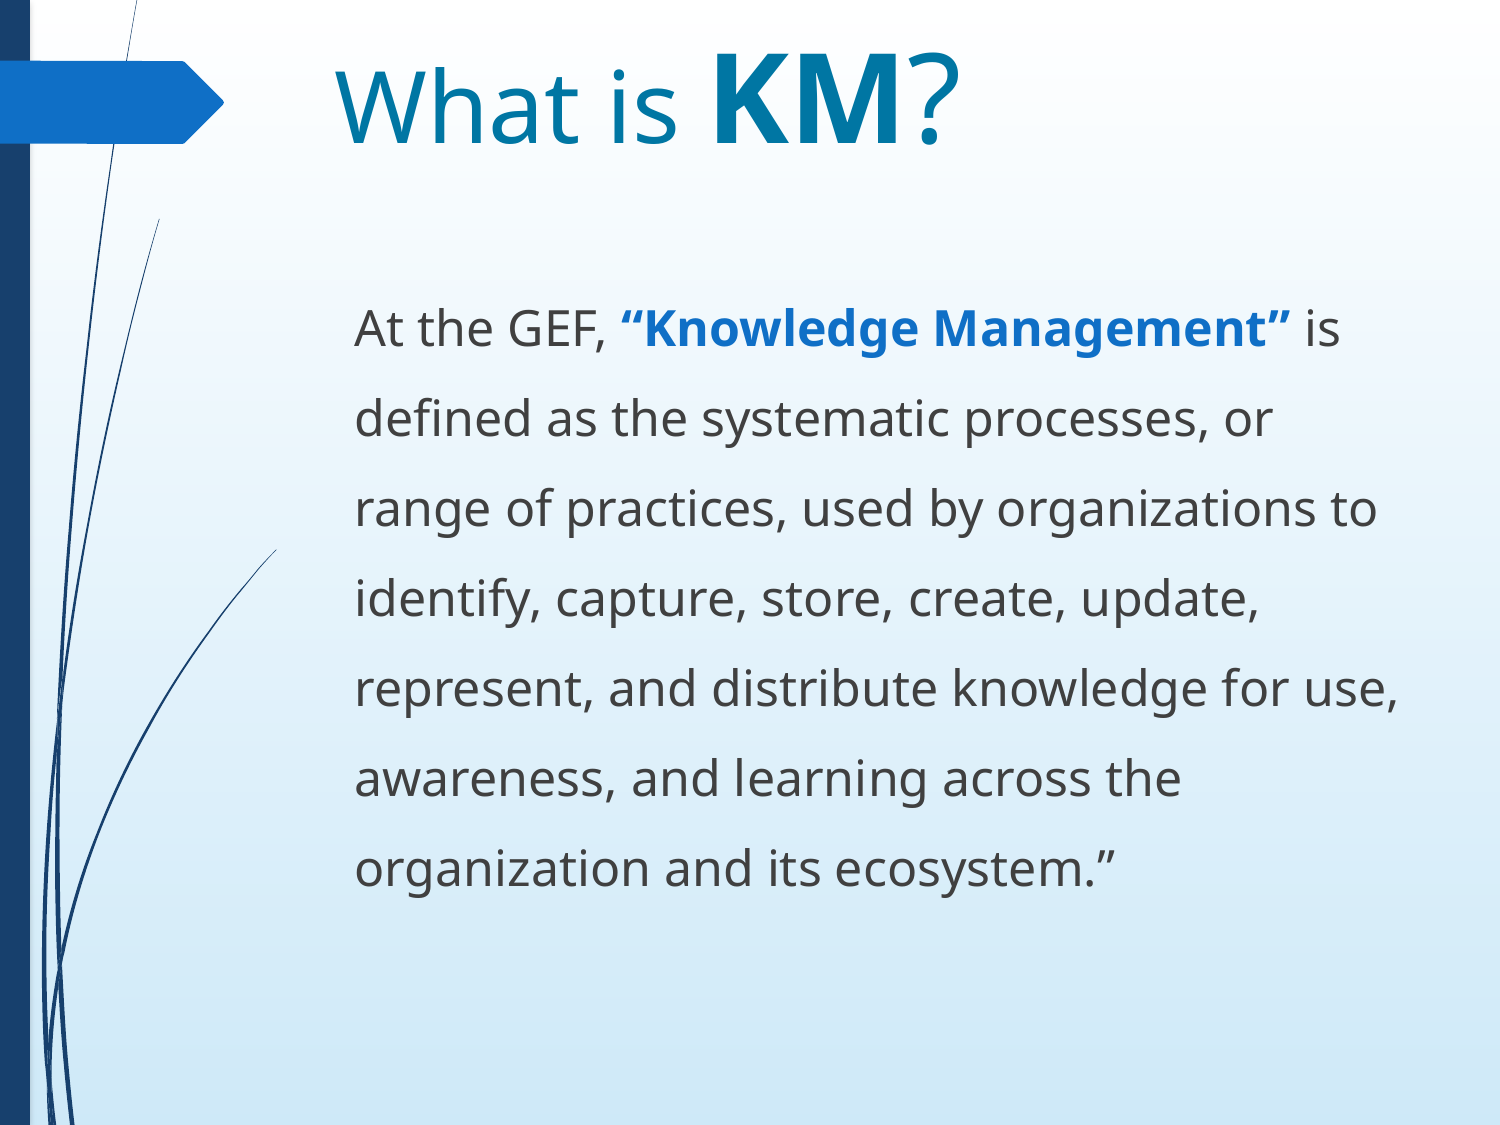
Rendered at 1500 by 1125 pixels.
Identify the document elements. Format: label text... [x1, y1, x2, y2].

list At the GEF, “Knowledge Management” is defined as the systematic processes, or range of practices, used by organizations to identify, capture, store, create, update, represent, and distribute knowledge for use, awareness, and learning across the organization and its ecosystem.” [339, 259, 1440, 990]
title What is KM? [319, 11, 1400, 222]
